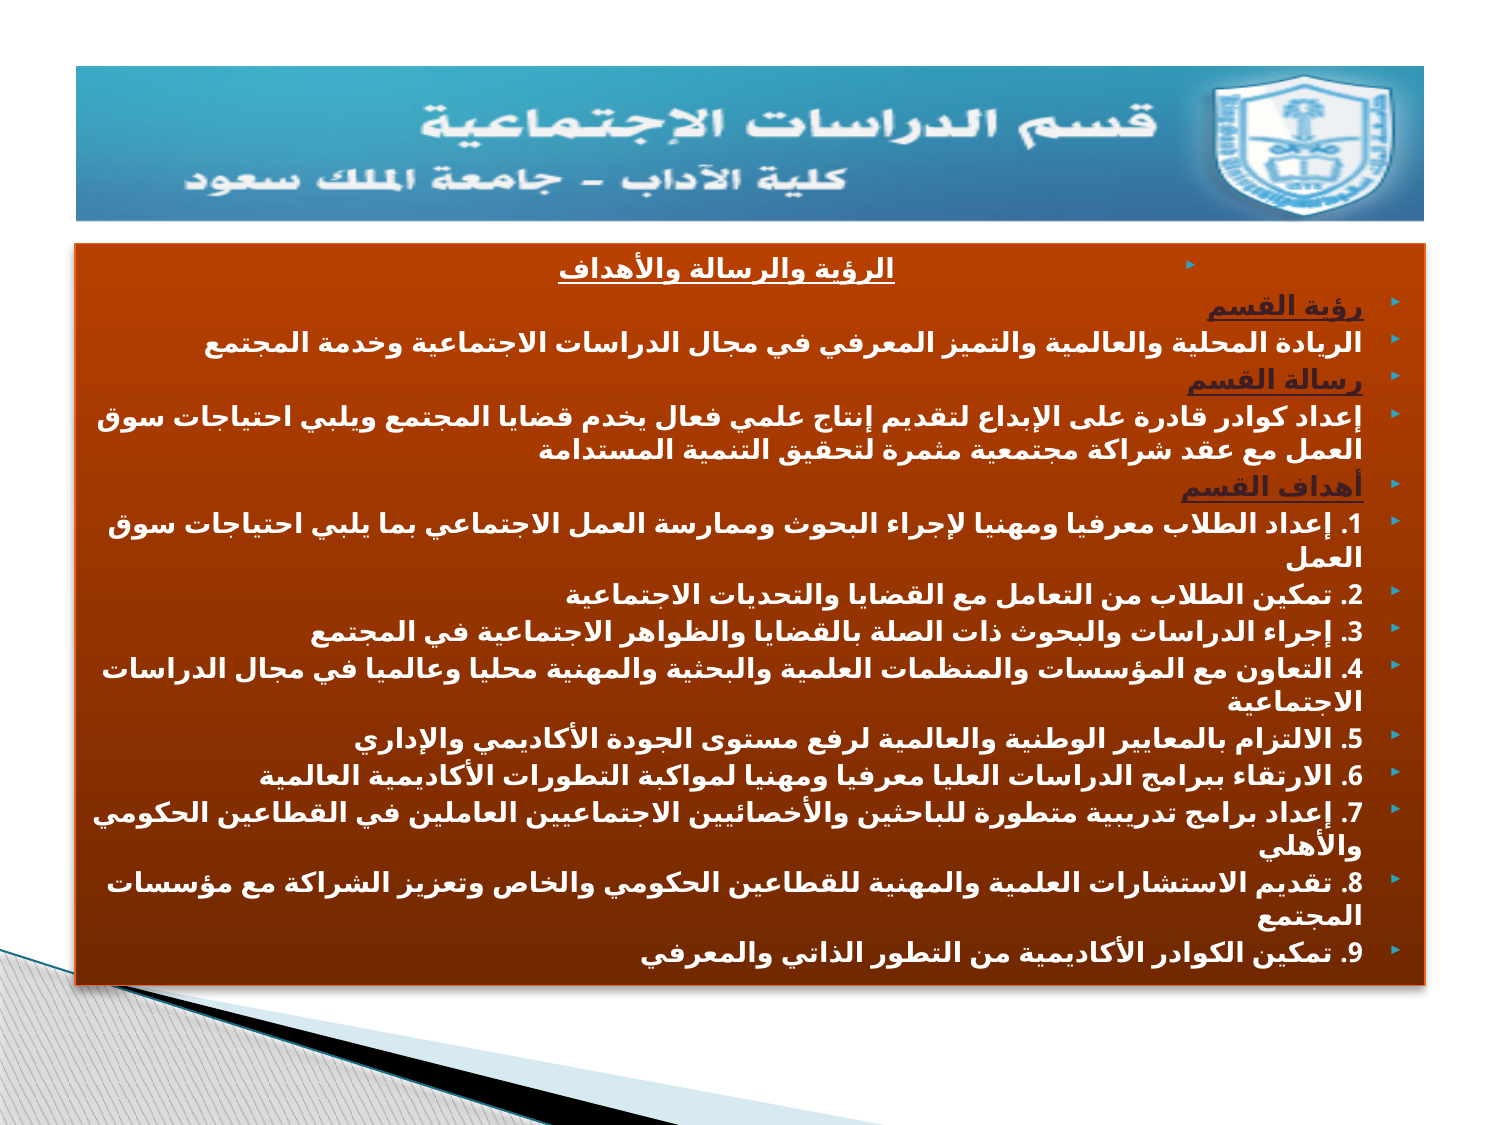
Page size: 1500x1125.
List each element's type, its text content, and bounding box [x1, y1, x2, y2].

picture [76, 66, 1424, 223]
list الرؤية والرسالة والأهداف رؤية القسم الريادة المحلية والعالمية والتميز المعرفي في مجال الدراسات الاجتماعية وخدمة المجتمع رسالة القسم إعداد كوادر قادرة على الإبداع لتقديم إنتاج علمي فعال يخدم قضايا المجتمع ويلبي احتياجات سوق العمل مع عقد شراكة مجتمعية مثمرة لتحقيق التنمية المستدامة أهداف القسم 1. إعداد الطلاب معرفيا ومهنيا لإجراء البحوث وممارسة العمل الاجتماعي بما يلبي احتياجات سوق العمل 2. تمكين الطلاب من التعامل مع القضايا والتحديات الاجتماعية 3. إجراء الدراسات والبحوث ذات الصلة بالقضايا والظواهر الاجتماعية في المجتمع 4. التعاون مع المؤسسات والمنظمات العلمية والبحثية والمهنية محليا وعالميا في مجال الدراسات الاجتماعية 5. الالتزام بالمعايير الوطنية والعالمية لرفع مستوى الجودة الأكاديمي والإداري 6. الارتقاء ببرامج الدراسات العليا معرفيا ومهنيا لمواكبة التطورات الأكاديمية العالمية 7. إعداد برامج تدريبية متطورة للباحثين والأخصائيين الاجتماعيين العاملين في القطاعين الحكومي والأهلي 8. تقديم الاستشارات العلمية والمهنية للقطاعين الحكومي والخاص وتعزيز الشراكة مع مؤسسات المجتمع 9. تمكين الكوادر الأكاديمية من التطور الذاتي والمعرفي [74, 243, 1426, 986]
